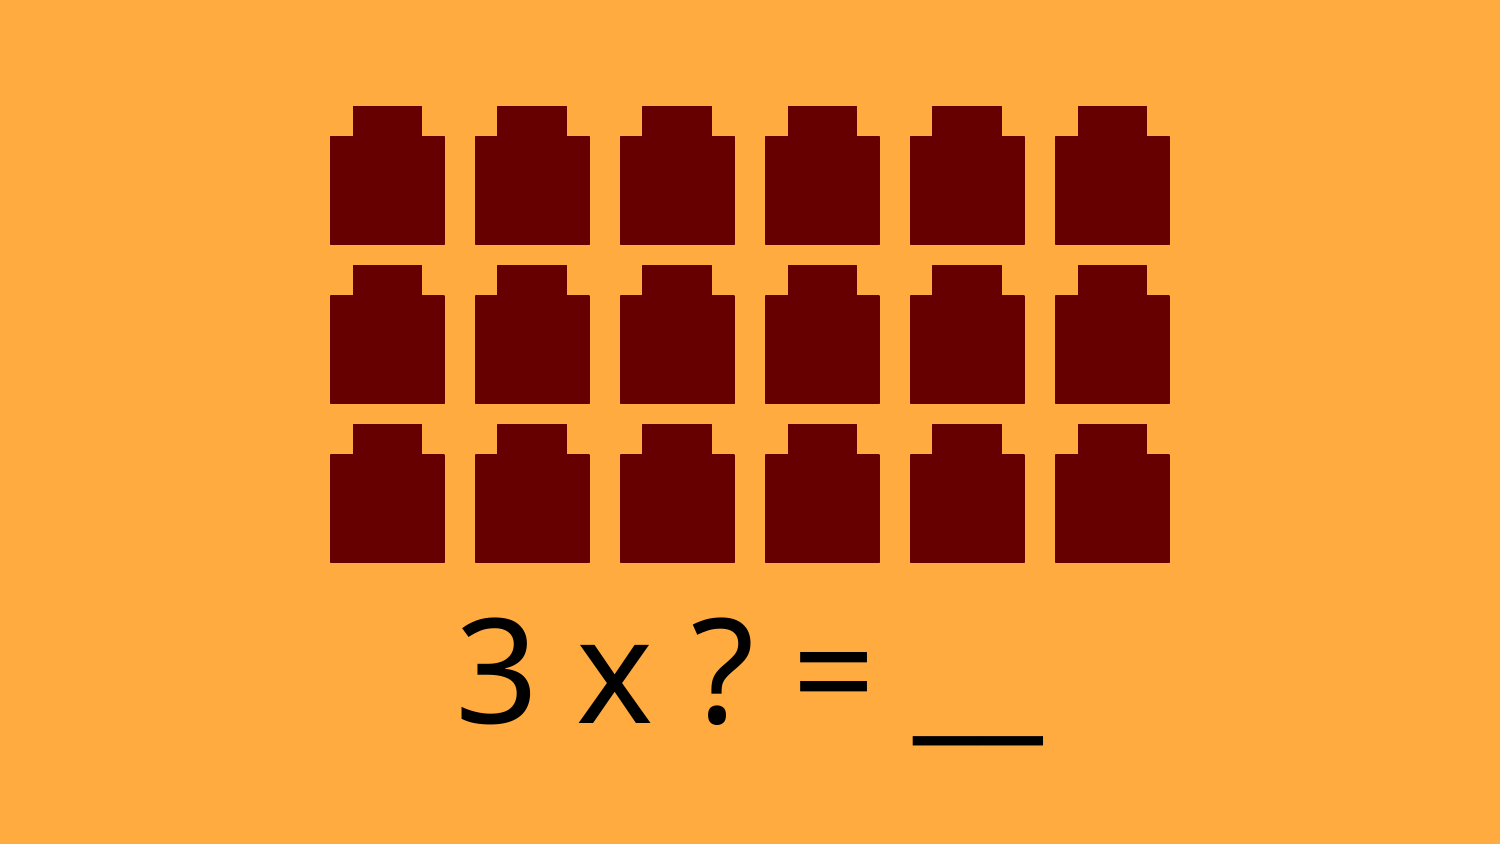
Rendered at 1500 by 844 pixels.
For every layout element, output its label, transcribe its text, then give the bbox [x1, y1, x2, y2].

text_box [765, 136, 879, 245]
text_box [1078, 424, 1147, 455]
text_box [643, 265, 712, 296]
text_box [1055, 454, 1169, 563]
text_box [910, 136, 1024, 245]
text_box [933, 106, 1002, 137]
text_box [353, 424, 422, 455]
text_box [910, 454, 1024, 563]
text_box [788, 265, 857, 296]
text_box [933, 265, 1002, 296]
text_box [353, 106, 422, 137]
text_box [620, 136, 734, 245]
text_box [765, 295, 879, 404]
text_box [765, 454, 879, 563]
text_box [643, 106, 712, 137]
text_box [475, 295, 589, 404]
text_box [1078, 265, 1147, 296]
text_box [788, 424, 857, 455]
text_box [498, 424, 567, 455]
text_box [620, 295, 734, 404]
text_box [788, 106, 857, 137]
text_box [330, 454, 444, 563]
text_box [1055, 295, 1169, 404]
text_box [933, 424, 1002, 455]
text_box [1055, 136, 1169, 245]
text_box [330, 136, 444, 245]
text_box [498, 106, 567, 137]
text_box [498, 265, 567, 296]
text_box [910, 295, 1024, 404]
text_box [1078, 106, 1147, 137]
text_box 3 x ? = __ [0, 562, 1500, 768]
text_box [475, 136, 589, 245]
text_box [330, 295, 444, 404]
text_box [643, 424, 712, 455]
text_box [353, 265, 422, 296]
text_box [475, 454, 589, 563]
text_box [620, 454, 734, 563]
